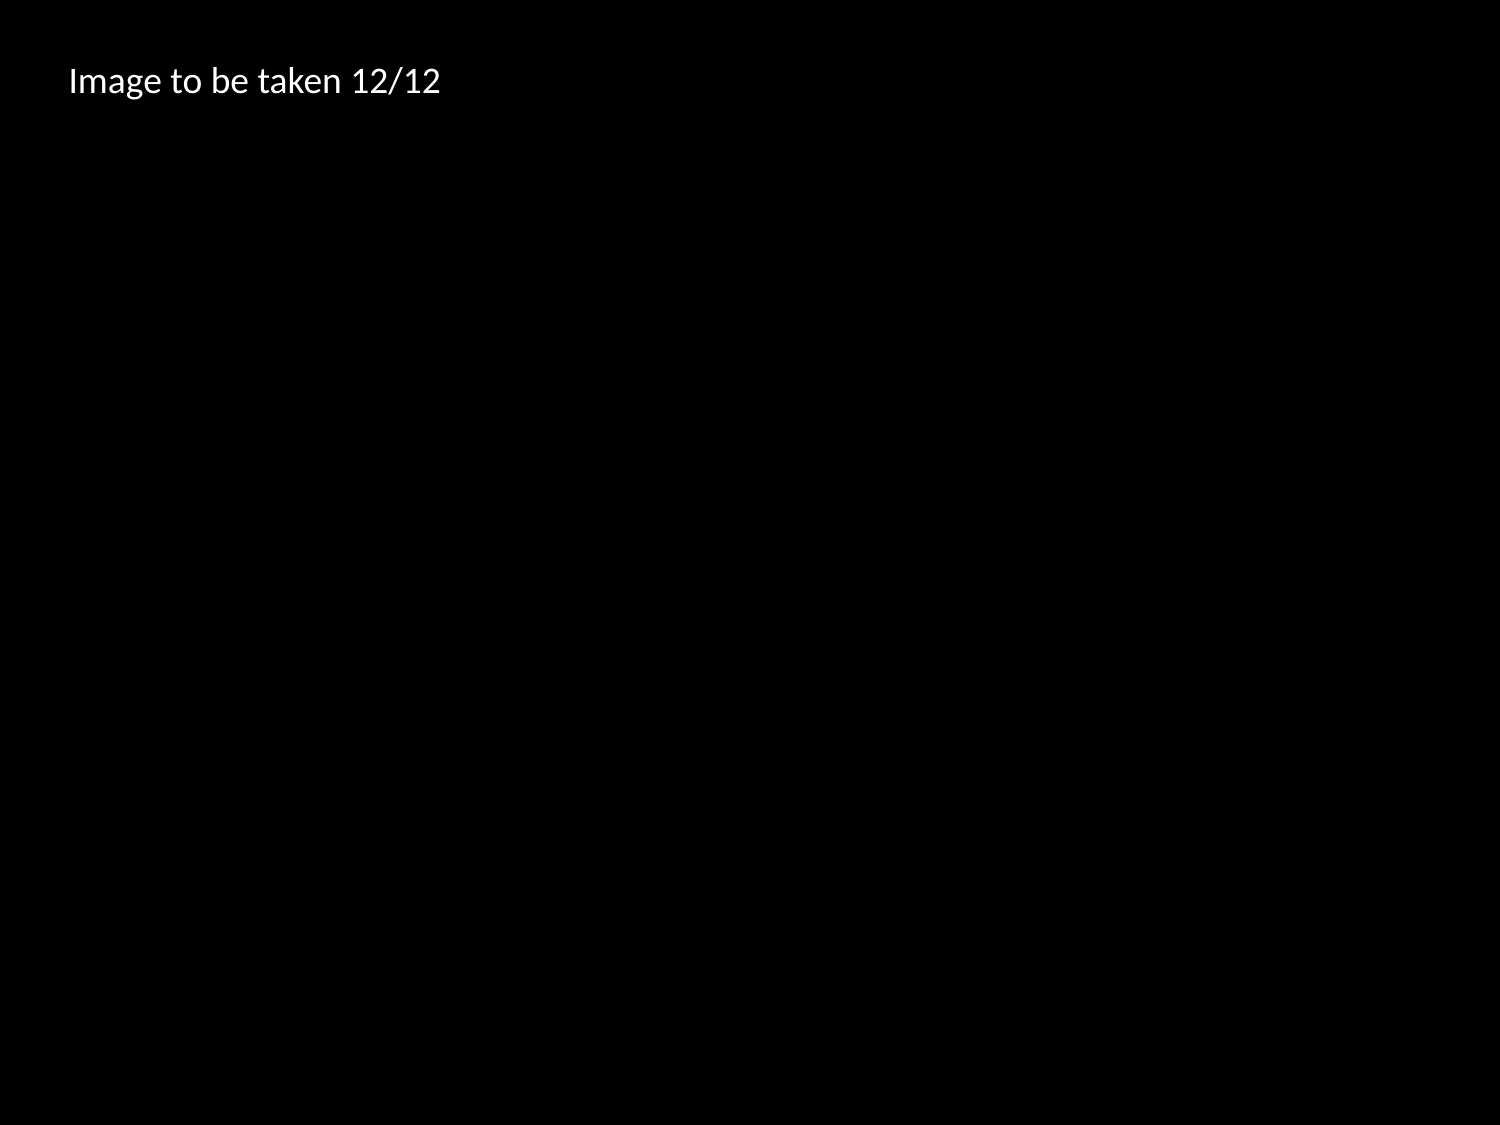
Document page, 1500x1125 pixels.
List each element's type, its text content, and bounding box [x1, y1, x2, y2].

text_box Image to be taken 12/12 [53, 49, 595, 109]
